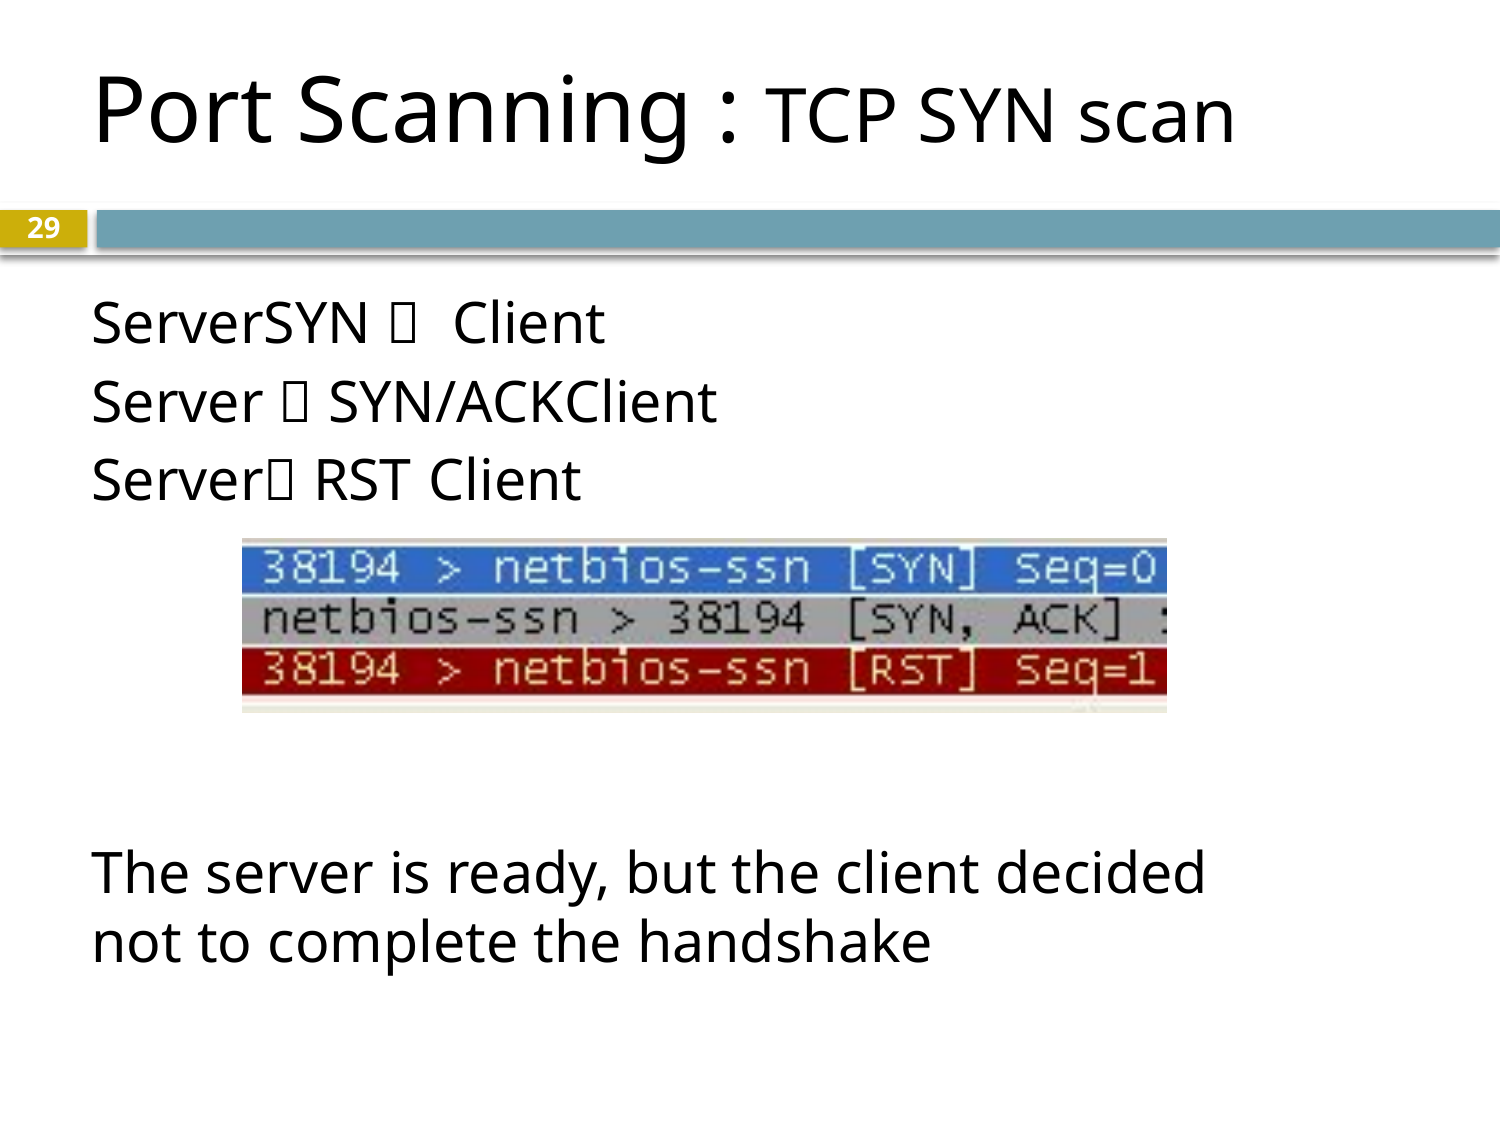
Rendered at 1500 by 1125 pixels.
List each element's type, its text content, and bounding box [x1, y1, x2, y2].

slide_number 29 [0, 208, 88, 249]
title Port Scanning : TCP SYN scan [76, 0, 1402, 213]
picture [241, 538, 1168, 713]
list Client SYN  Server Client  SYN/ACK Server Client RST  Server The server is ready, but the client decided not to complete the handshake [76, 278, 1332, 982]
